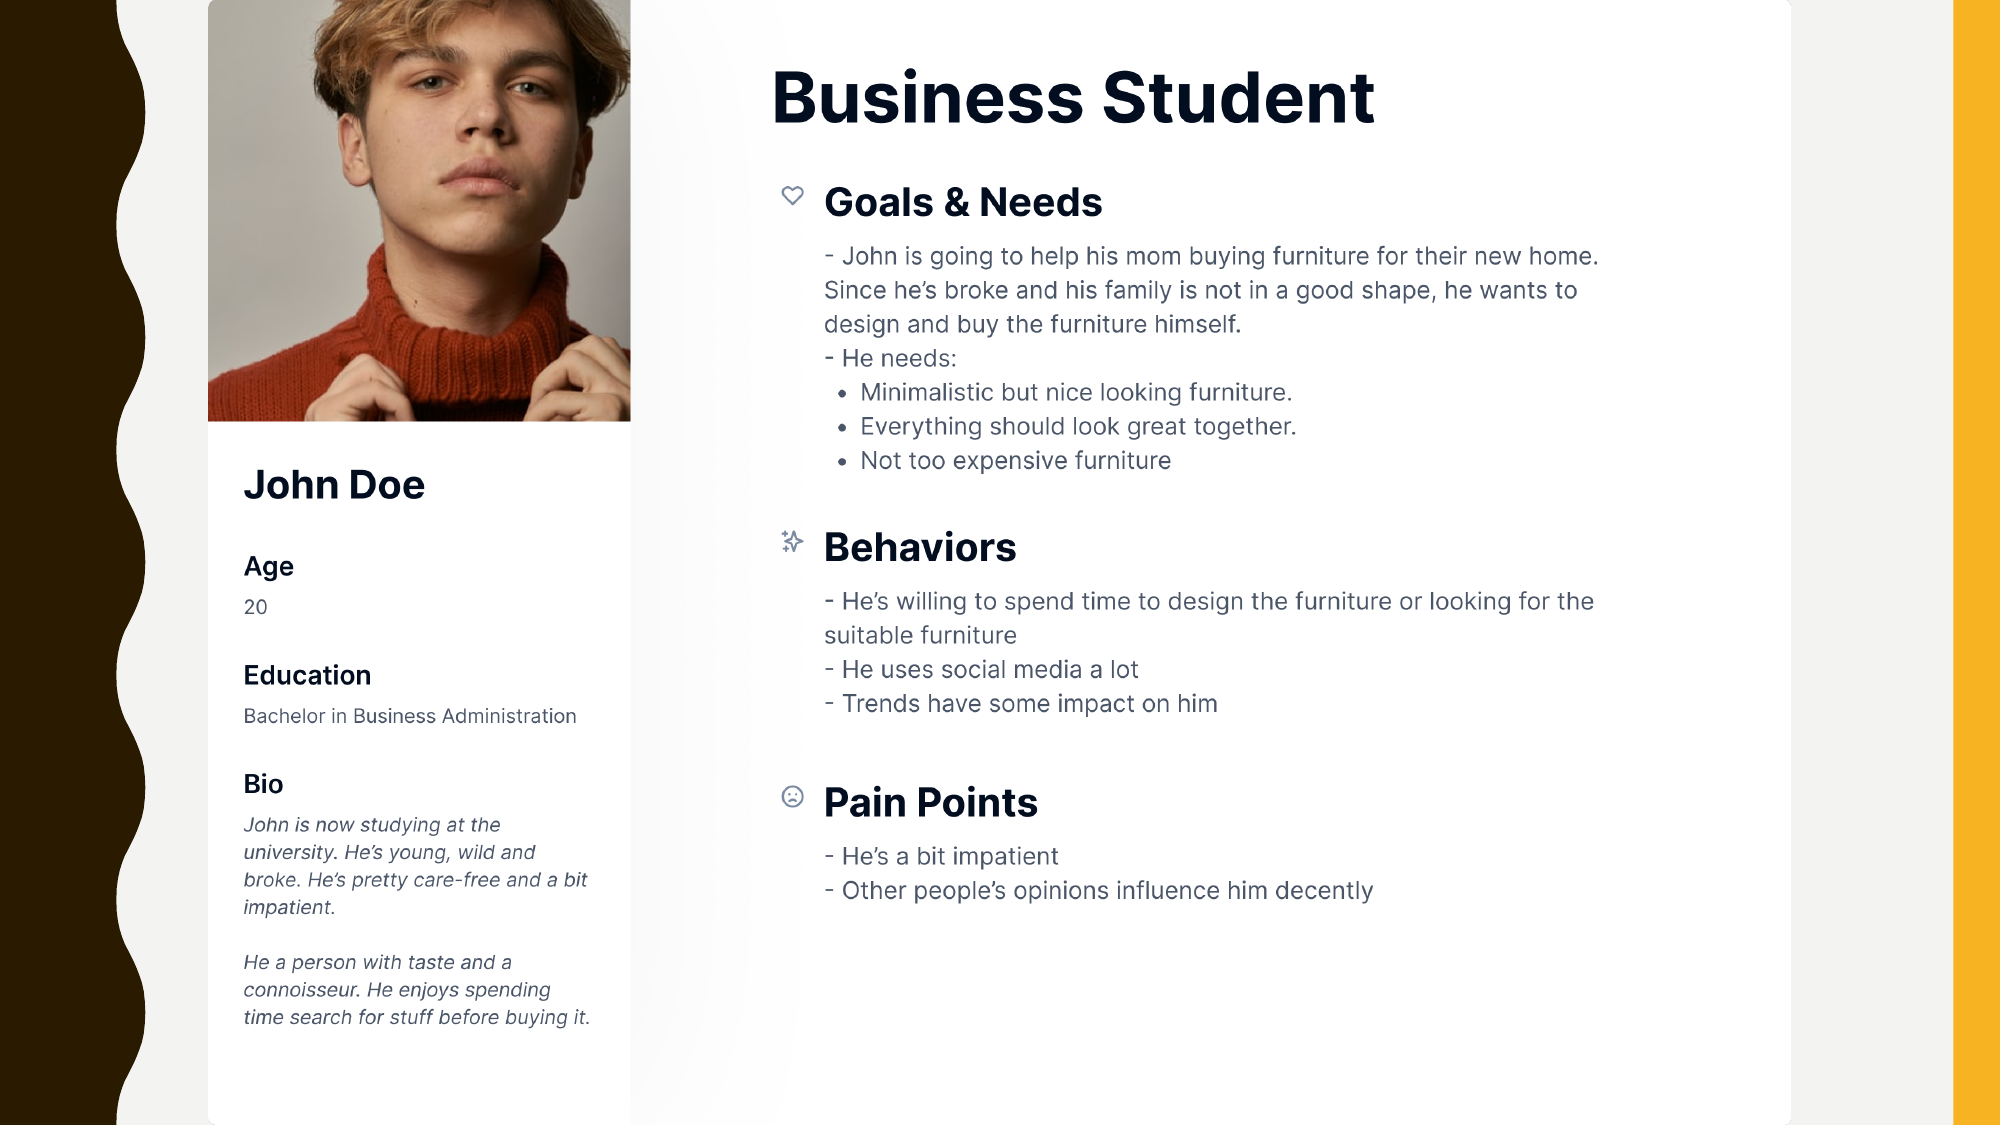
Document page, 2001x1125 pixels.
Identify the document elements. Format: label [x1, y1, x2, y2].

picture [208, 0, 1791, 1125]
